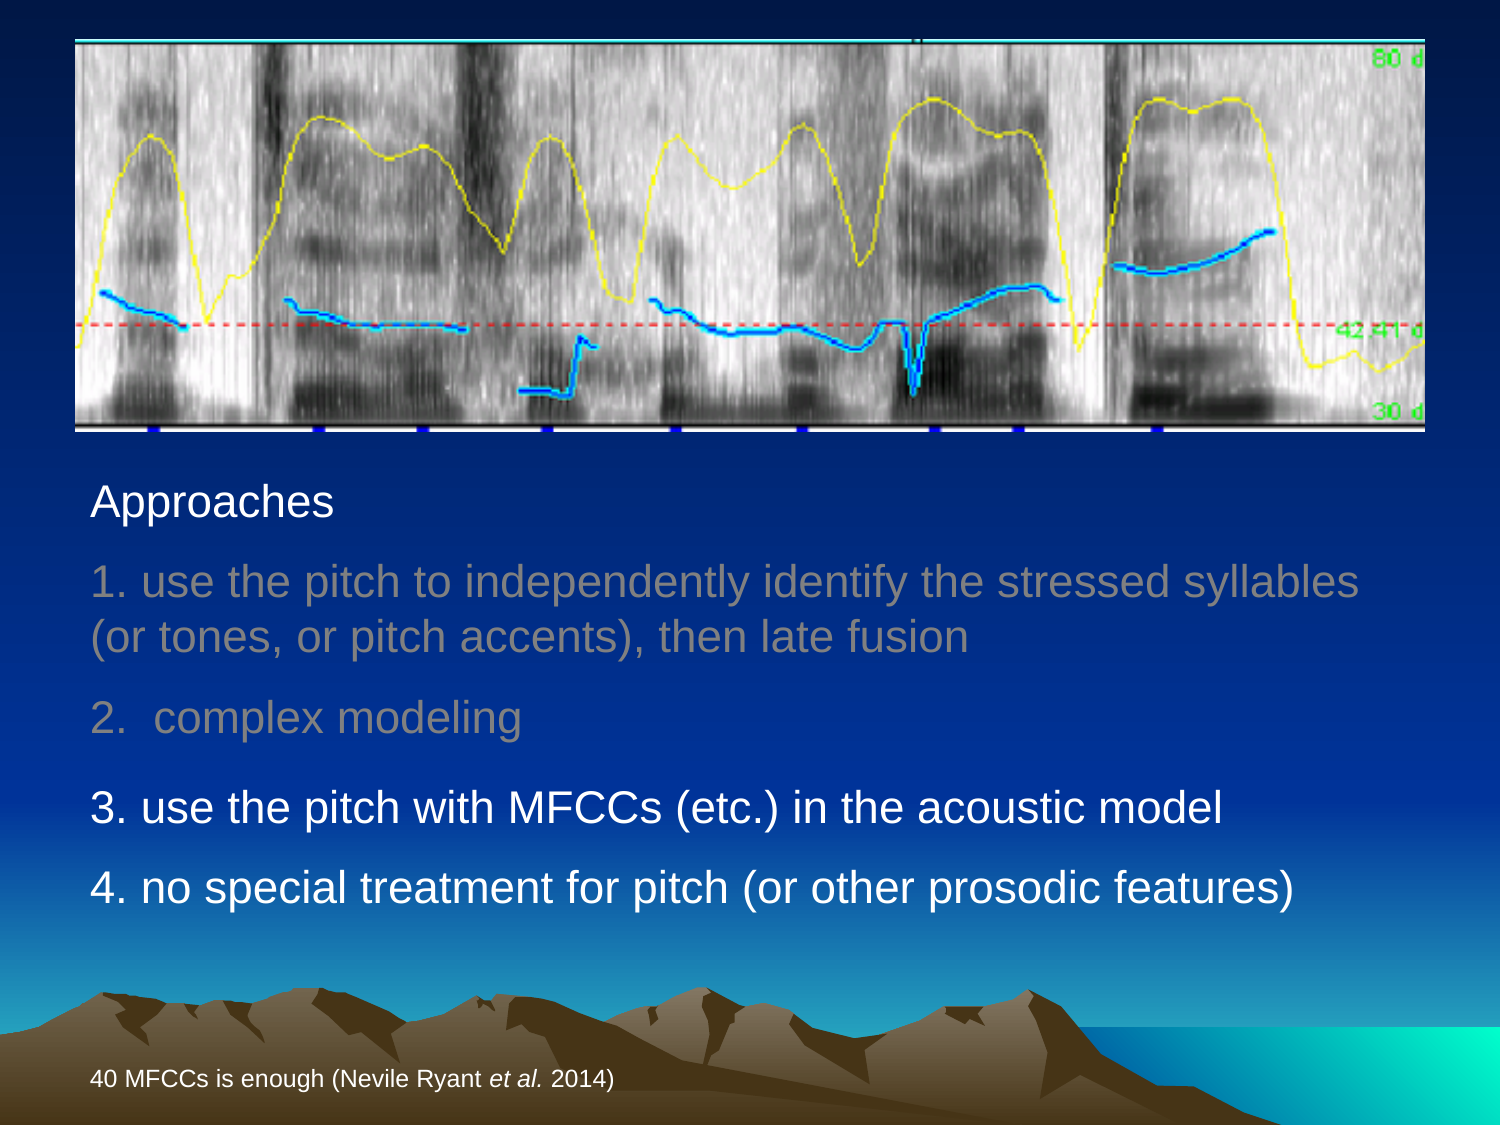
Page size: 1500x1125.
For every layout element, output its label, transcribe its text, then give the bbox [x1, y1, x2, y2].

text_box 3. use the pitch with MFCCs (etc.) in the acoustic model 4. no special treatment for pitch (or other prosodic features) [75, 770, 1500, 920]
picture [74, 39, 1426, 433]
list Approaches 1. use the pitch to independently identify the stressed syllables (or tones, or pitch accents), then late fusion [74, 464, 1426, 922]
text_box 40 MFCCs is enough (Nevile Ryant et al. 2014) [74, 1055, 854, 1101]
text_box 2. complex modeling [74, 680, 1350, 751]
